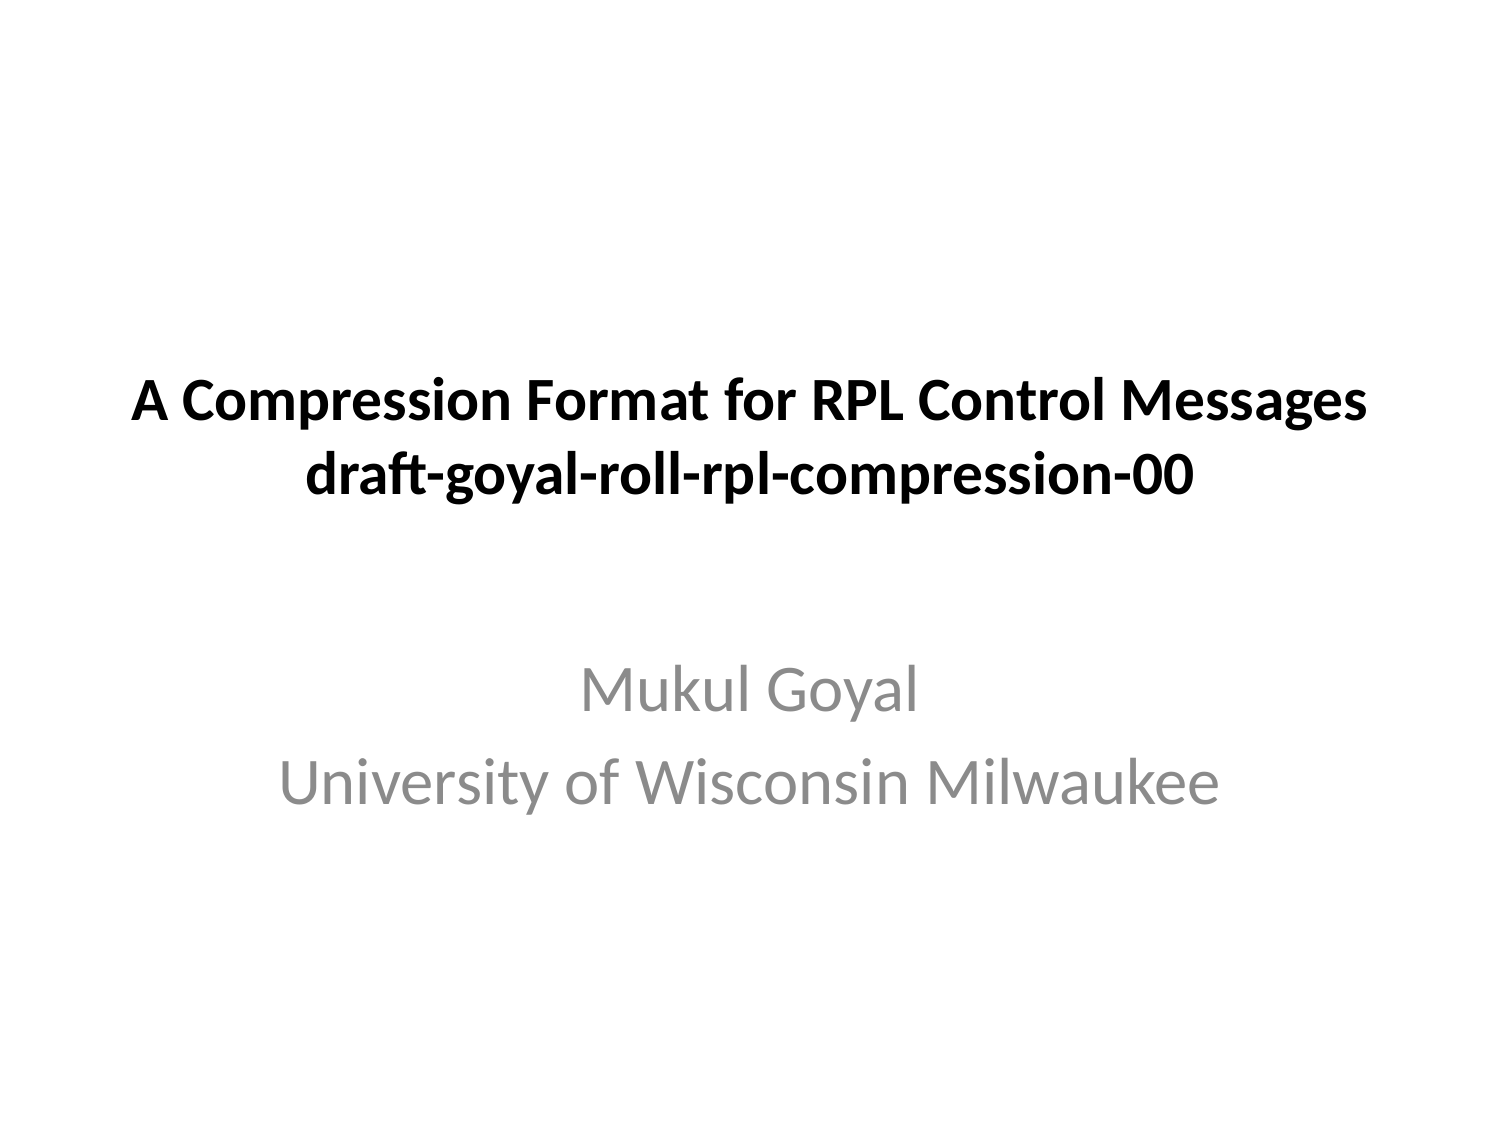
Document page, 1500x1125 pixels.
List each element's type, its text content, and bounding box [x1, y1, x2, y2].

title A Compression Format for RPL Control Messages draft-goyal-roll-rpl-compression-00 [112, 349, 1388, 591]
subtitle Mukul Goyal University of Wisconsin Milwaukee [225, 637, 1275, 925]
